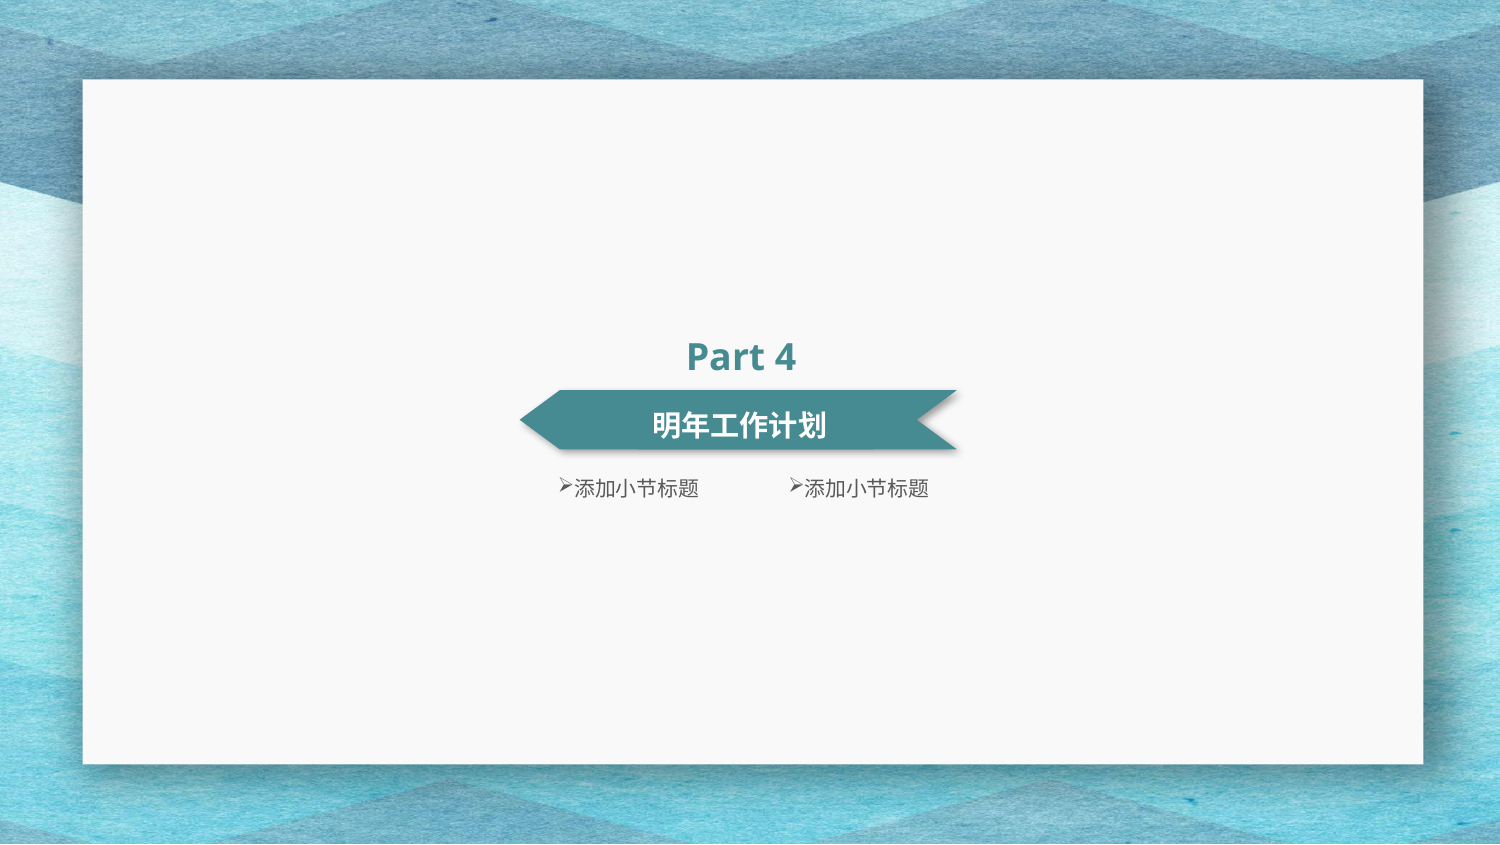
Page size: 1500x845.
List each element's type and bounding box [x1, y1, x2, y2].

picture [0, 0, 1500, 844]
text_box [519, 389, 957, 451]
